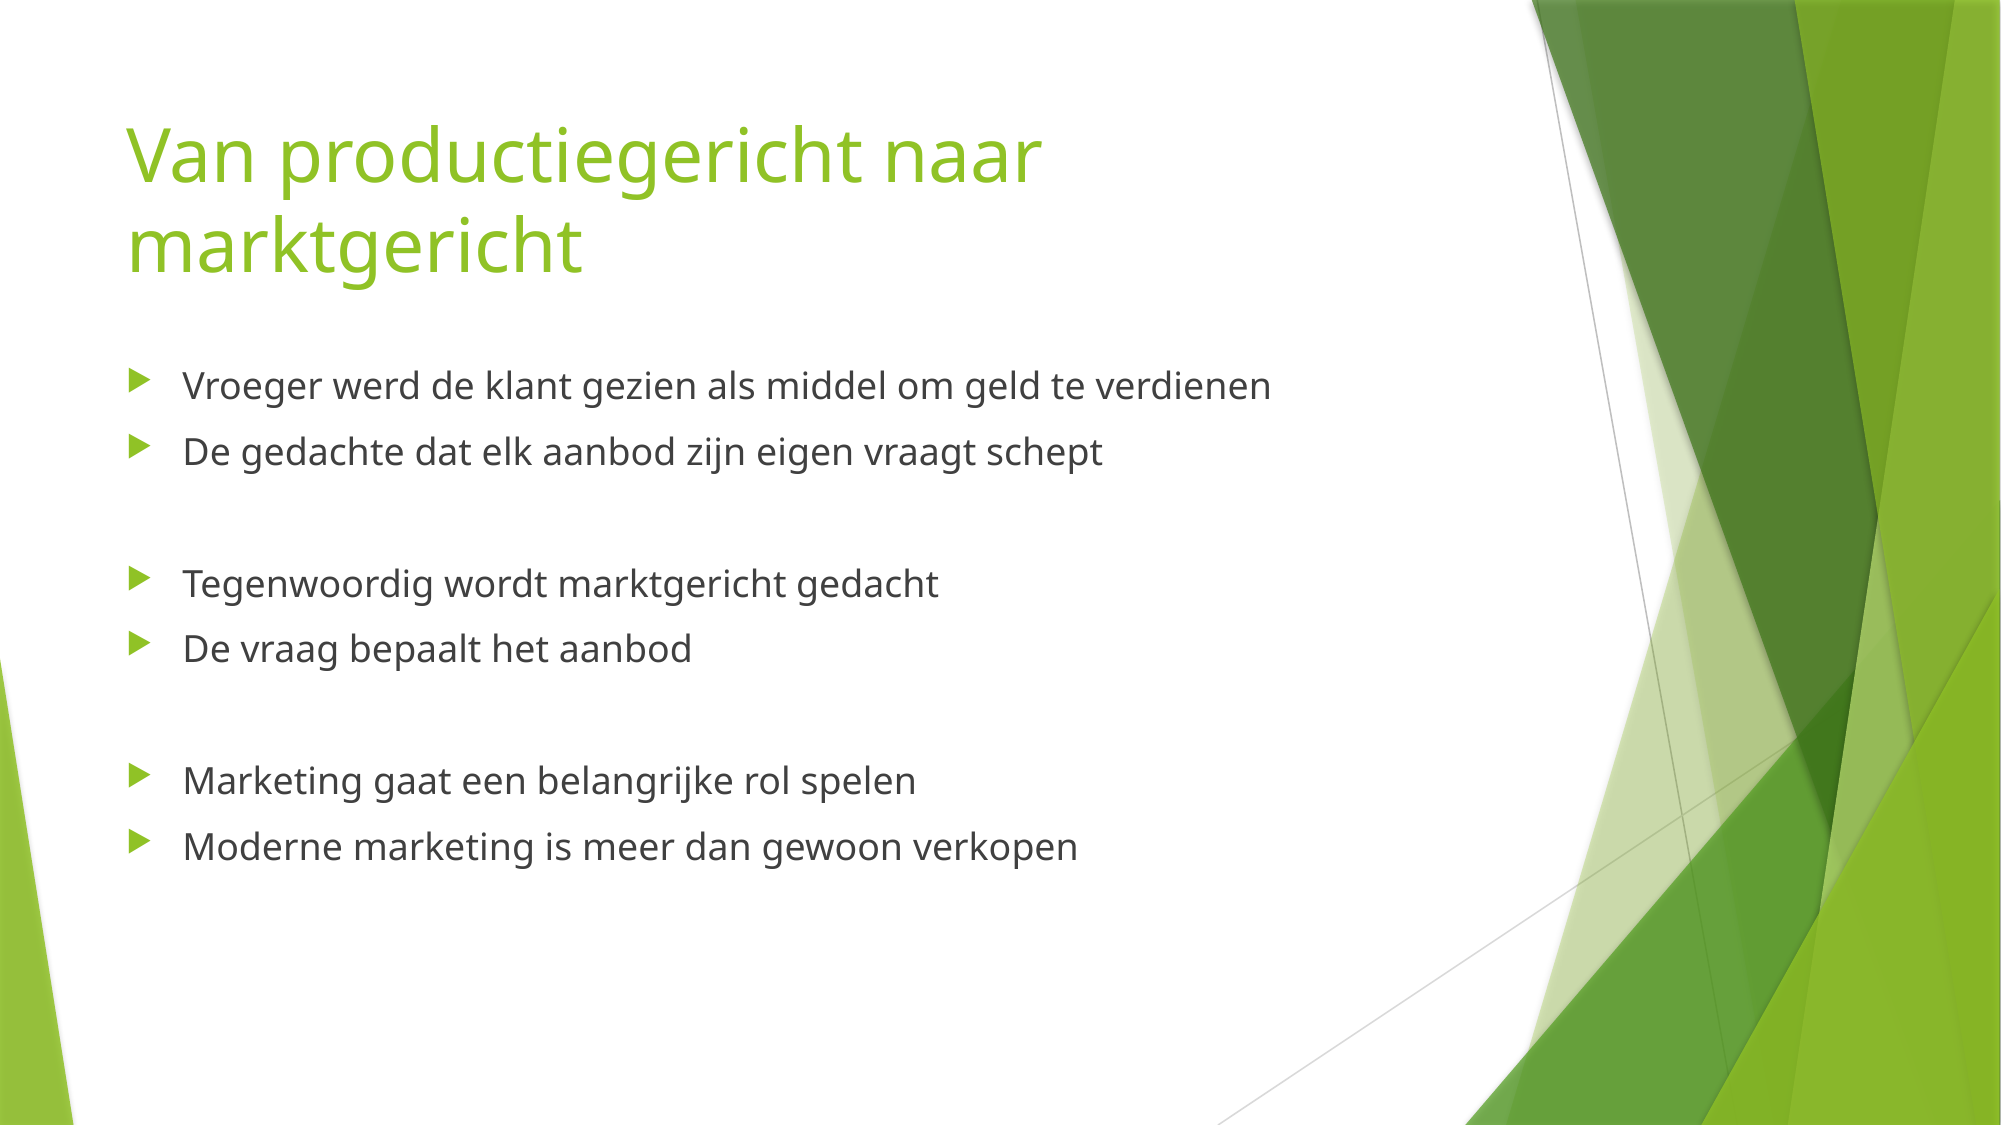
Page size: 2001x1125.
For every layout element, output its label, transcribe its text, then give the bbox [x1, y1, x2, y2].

list Vroeger werd de klant gezien als middel om geld te verdienen De gedachte dat elk aanbod zijn eigen vraagt schept Tegenwoordig wordt marktgericht gedacht De vraag bepaalt het aanbod Marketing gaat een belangrijke rol spelen Moderne marketing is meer dan gewoon verkopen [111, 354, 1522, 992]
title Van productiegericht naar marktgericht [111, 99, 1522, 317]
